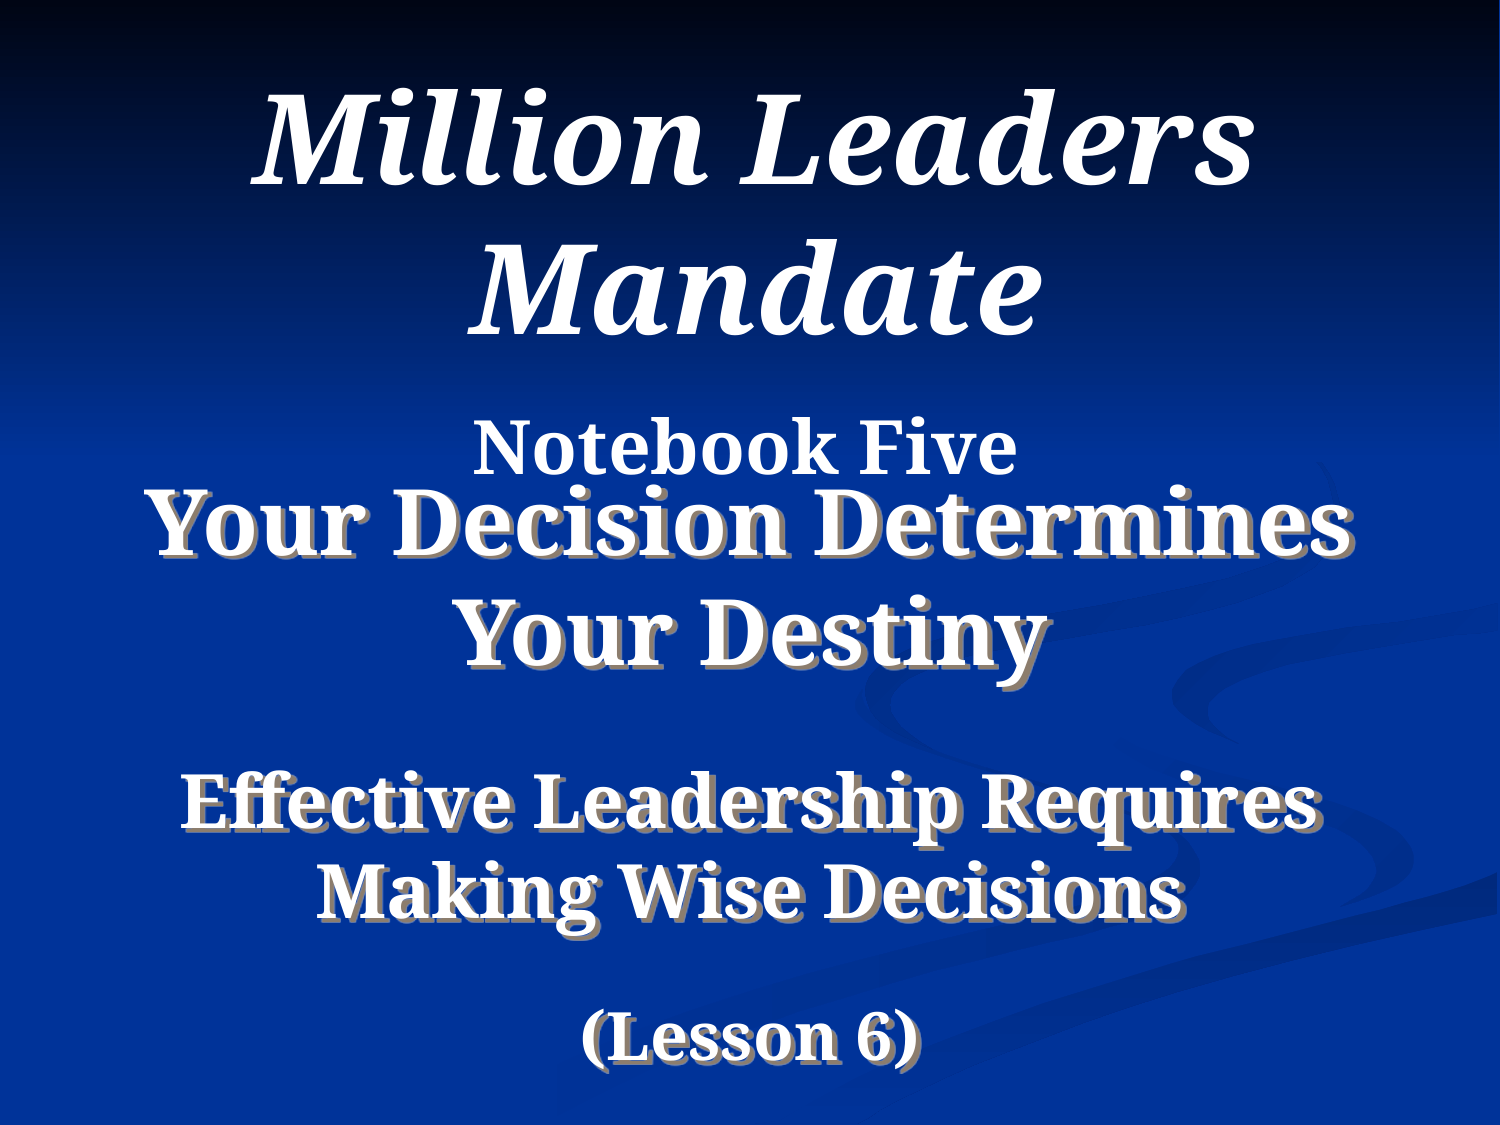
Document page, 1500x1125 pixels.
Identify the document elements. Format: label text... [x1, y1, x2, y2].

text_box Your Decision Determines Your Destiny Effective Leadership Requires Making Wise Decisions (Lesson 6) [24, 525, 1475, 1013]
text_box Million Leaders Mandate Notebook Five [24, 52, 1488, 497]
